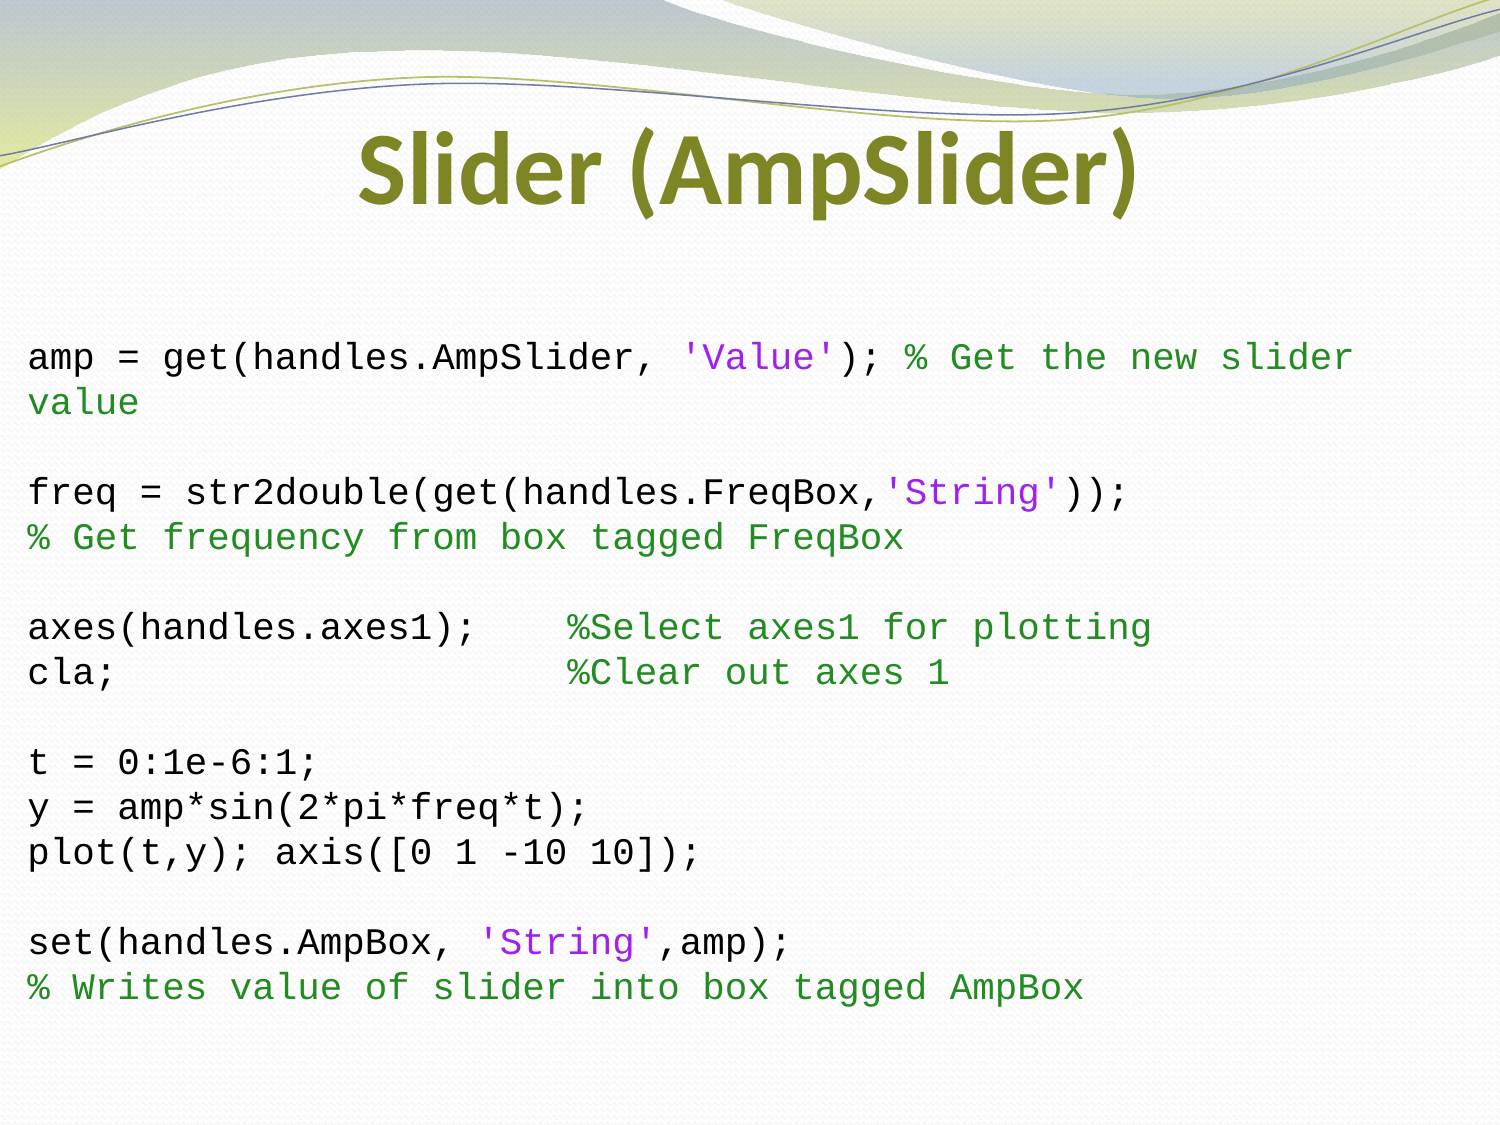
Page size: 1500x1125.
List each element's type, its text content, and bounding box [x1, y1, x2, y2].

title Slider (AmpSlider) [75, 37, 1425, 225]
text_box amp = get(handles.AmpSlider, 'Value'); % Get the new slider value freq = str2double(get(handles.FreqBox,'String')); % Get frequency from box tagged FreqBox axes(handles.axes1); %Select axes1 for plotting cla; %Clear out axes 1 t = 0:1e-6:1; y = amp*sin(2*pi*freq*t); plot(t,y); axis([0 1 -10 10]); set(handles.AmpBox, 'String',amp); % Writes value of slider into box tagged AmpBox [12, 324, 1500, 1060]
